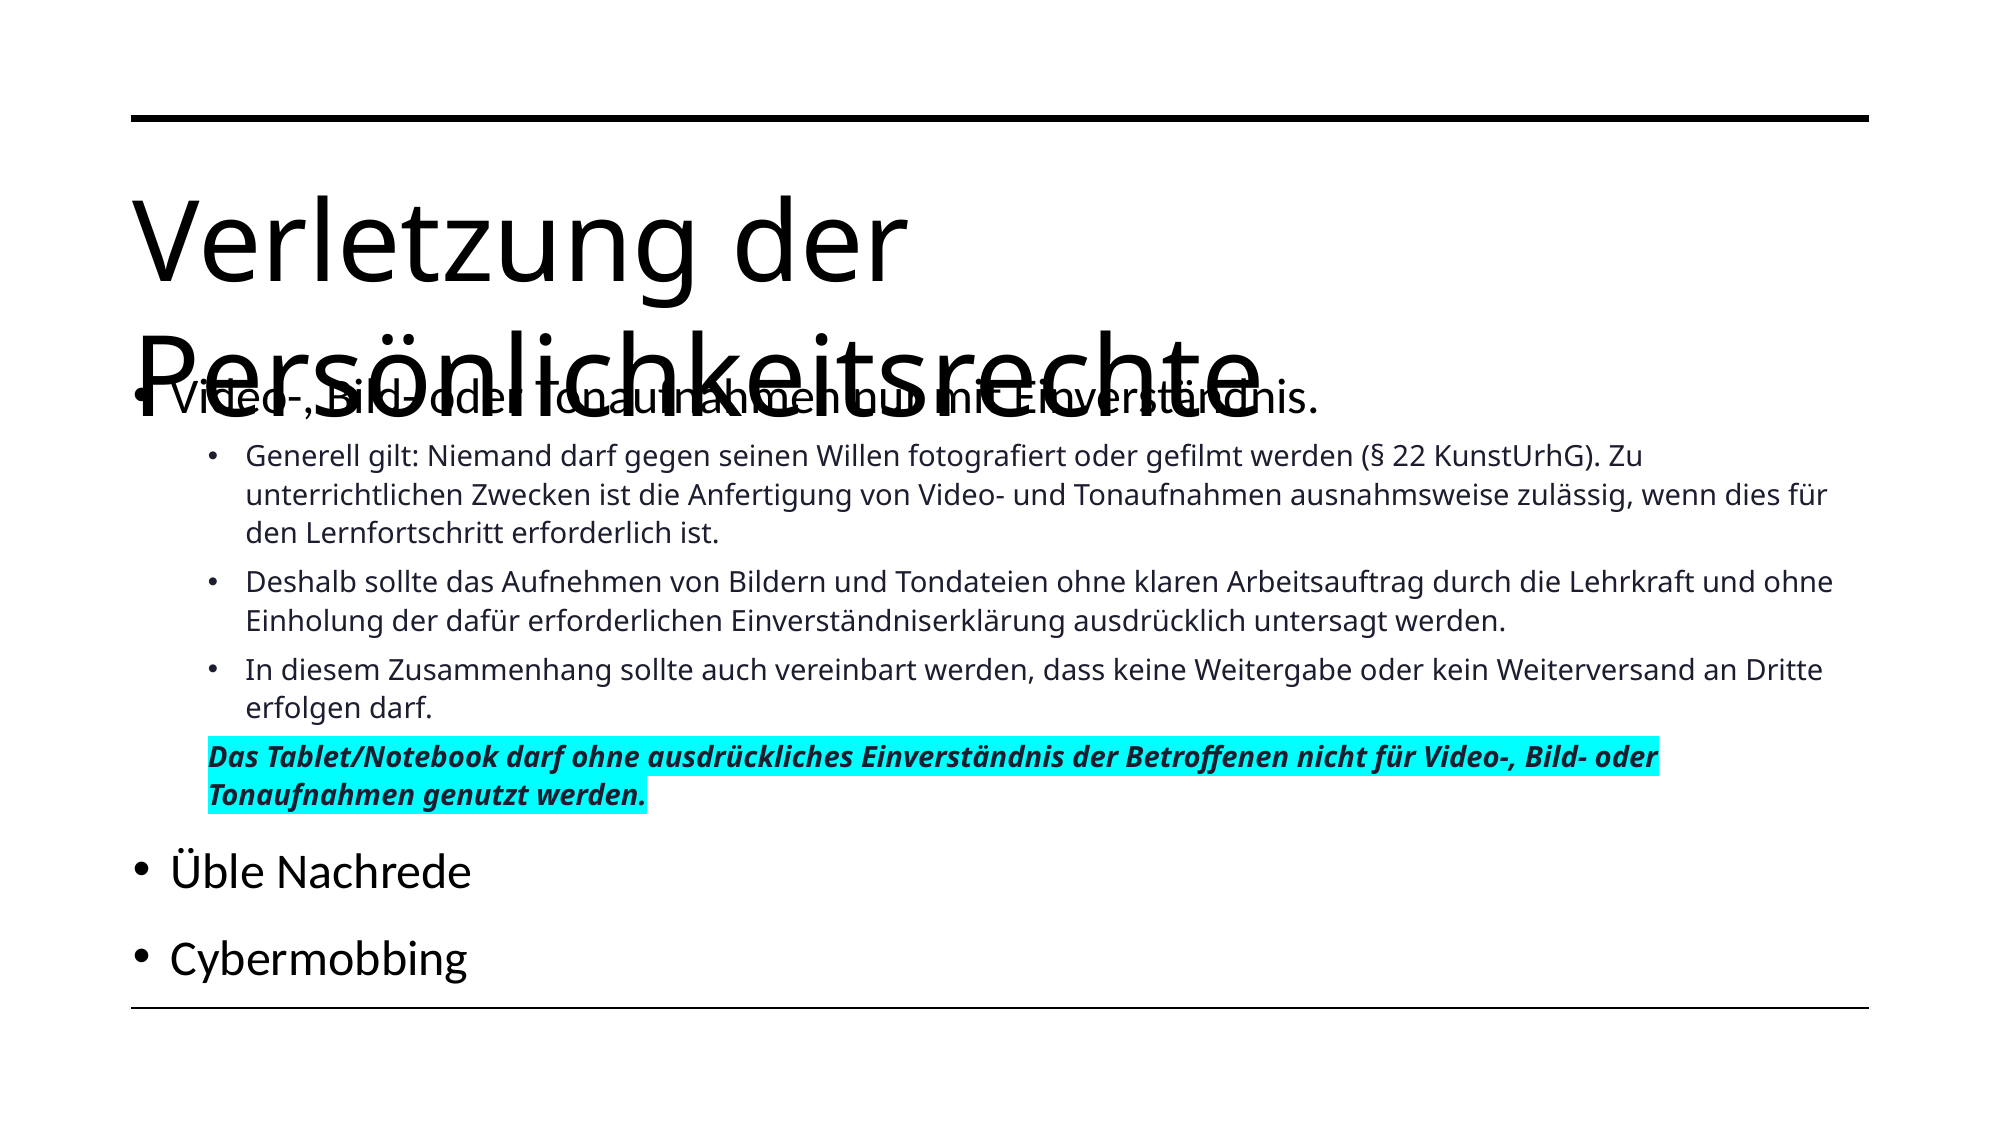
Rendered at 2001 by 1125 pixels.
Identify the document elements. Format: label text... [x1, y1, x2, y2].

title Verletzung der Persönlichkeitsrechte [114, 151, 1869, 339]
list Video-, Bild- oder Tonaufnahmen nur mit Einverständnis. Generell gilt: Niemand darf gegen seinen Willen fotografiert oder gefilmt werden (§ 22 KunstUrhG). Zu unterrichtlichen Zwecken ist die Anfertigung von Video- und Tonaufnahmen ausnahmsweise zulässig, wenn dies für den Lernfortschritt erforderlich ist. Deshalb sollte das Aufnehmen von Bildern und Tondateien ohne klaren Arbeitsauftrag durch die Lehrkraft und ohne Einholung der dafür erforderlichen Einverständniserklärung ausdrücklich untersagt werden. In diesem Zusammenhang sollte auch vereinbart werden, dass keine Weitergabe oder kein Weiterversand an Dritte erfolgen darf. Das Tablet/Notebook darf ohne ausdrückliches Einverständnis der Betroffenen nicht für Video-, Bild- oder Tonaufnahmen genutzt werden. Üble Nachrede Cybermobbing [114, 339, 1869, 1059]
